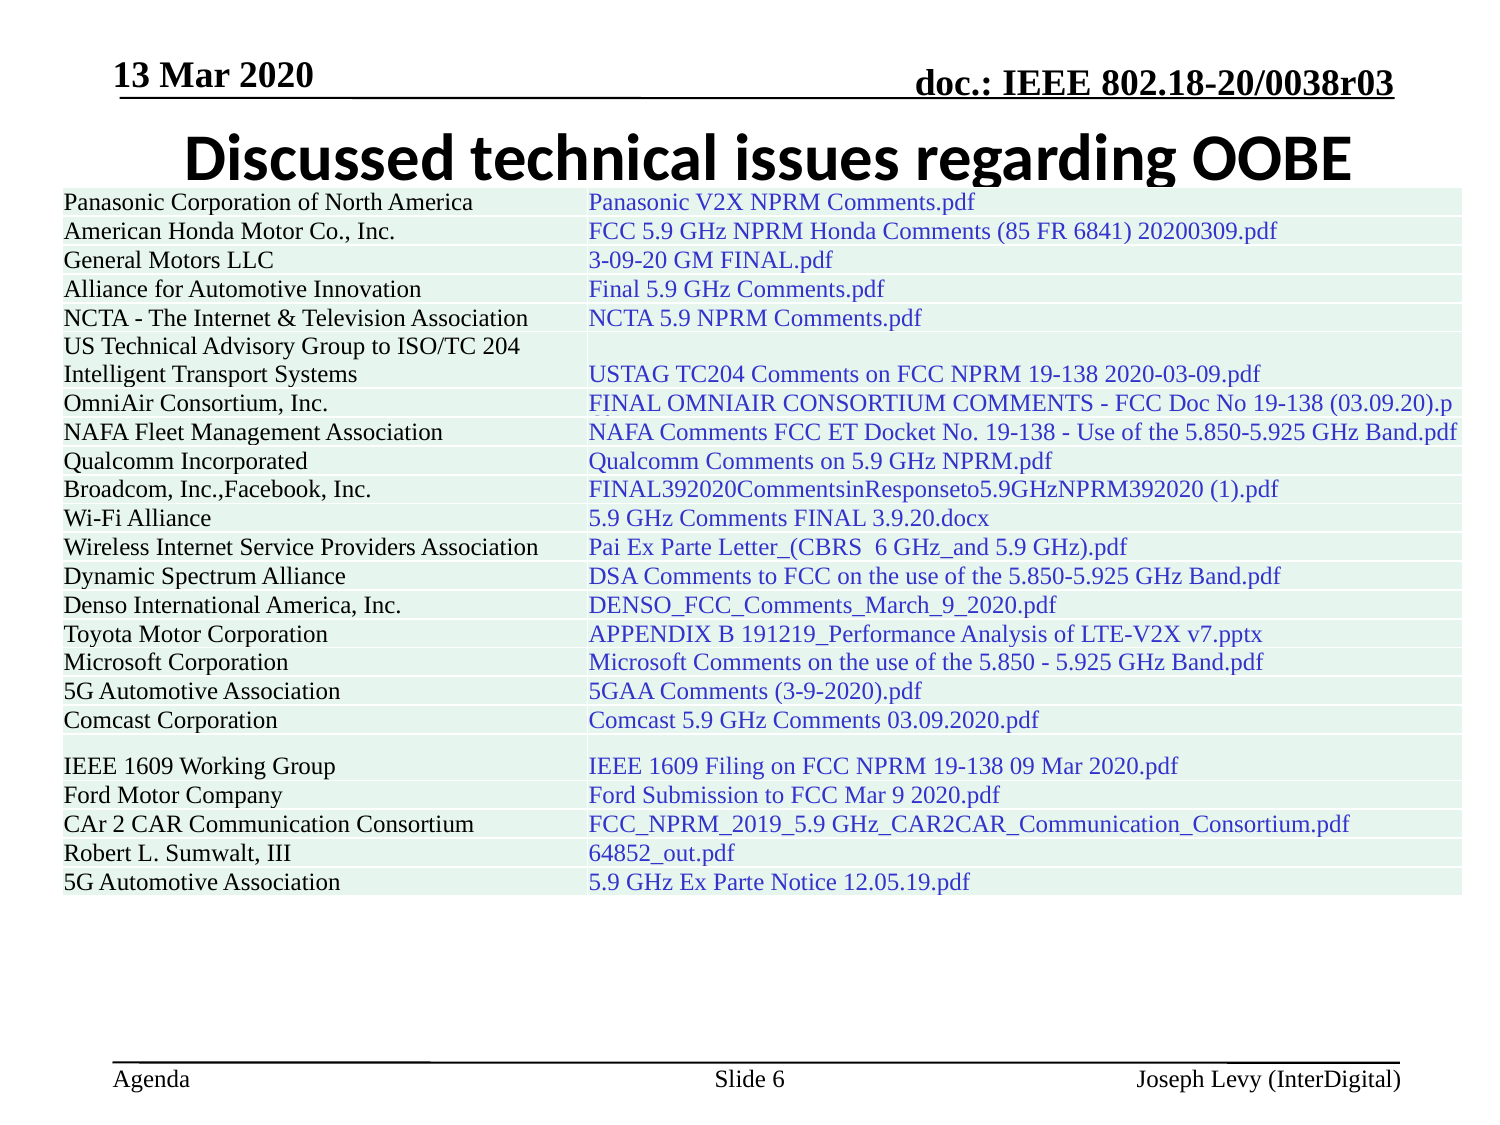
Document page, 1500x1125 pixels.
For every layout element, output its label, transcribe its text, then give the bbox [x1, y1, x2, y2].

table_cell USTAG TC204 Comments on FCC NPRM 19-138 2020-03-09.pdf [588, 332, 1462, 387]
table_cell General Motors LLC [63, 246, 587, 273]
table_cell 5G Automotive Association [63, 677, 587, 704]
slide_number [112, 49, 488, 95]
table_cell Comcast 5.9 GHz Comments 03.09.2020.pdf [588, 706, 1462, 733]
table_cell DENSO_FCC_Comments_March_9_2020.pdf [588, 591, 1462, 618]
table_cell Ford Submission to FCC Mar 9 2020.pdf [588, 781, 1462, 808]
table_cell NAFA Fleet Management Association [63, 418, 587, 445]
table_cell FCC 5.9 GHz NPRM Honda Comments (85 FR 6841) 20200309.pdf [588, 217, 1462, 244]
table_cell Wi-Fi Alliance [63, 504, 587, 531]
table_cell OmniAir Consortium, Inc. [63, 389, 587, 416]
table_cell Microsoft Corporation [63, 648, 587, 675]
table_cell Toyota Motor Corporation [63, 620, 587, 647]
title Discussed technical issues regarding OOBE [87, 105, 1377, 187]
table_cell Final 5.9 GHz Comments.pdf [588, 275, 1462, 302]
table_cell American Honda Motor Co., Inc. [63, 217, 587, 244]
table_cell 5.9 GHz Comments FINAL 3.9.20.docx [588, 504, 1462, 531]
table_cell NAFA Comments FCC ET Docket No. 19-138 - Use of the 5.850-5.925 GHz Band.pdf [588, 418, 1462, 445]
table_cell NCTA 5.9 NPRM Comments.pdf [588, 304, 1462, 331]
table_cell 5GAA Comments (3-9-2020).pdf [588, 677, 1462, 704]
table_cell Denso International America, Inc. [63, 591, 587, 618]
table_cell Dynamic Spectrum Alliance [63, 562, 587, 589]
table_cell DSA Comments to FCC on the use of the 5.850-5.925 GHz Band.pdf [588, 562, 1462, 589]
table_header Panasonic V2X NPRM Comments.pdf [588, 188, 1462, 215]
table_cell 64852_out.pdf [588, 839, 1462, 866]
table_cell 5G Automotive Association [63, 868, 587, 895]
table_cell Broadcom, Inc.,Facebook, Inc. [63, 476, 587, 503]
table_cell 3-09-20 GM FINAL.pdf [588, 246, 1462, 273]
slide_number Slide 6 [699, 1061, 800, 1123]
table_cell Pai Ex Parte Letter_(CBRS 6 GHz_and 5.9 GHz).pdf [588, 533, 1462, 560]
table_cell Alliance for Automotive Innovation [63, 275, 587, 302]
table_cell FCC_NPRM_2019_5.9 GHz_CAR2CAR_Communication_Consortium.pdf [588, 810, 1462, 837]
table_cell Qualcomm Incorporated [63, 447, 587, 474]
footer Joseph Levy (InterDigital) [878, 1061, 1402, 1093]
table_cell IEEE 1609 Working Group [63, 735, 587, 780]
table_cell FINAL OMNIAIR CONSORTIUM COMMENTS - FCC Doc No 19-138 (03.09.20).pdf [588, 389, 1462, 416]
table_cell Qualcomm Comments on 5.9 GHz NPRM.pdf [588, 447, 1462, 474]
table_cell FINAL392020CommentsinResponseto5.9GHzNPRM392020 (1).pdf [588, 476, 1462, 503]
table_cell US Technical Advisory Group to ISO/TC 204 Intelligent Transport Systems [63, 332, 587, 387]
table_cell IEEE 1609 Filing on FCC NPRM 19-138 09 Mar 2020.pdf [588, 735, 1462, 780]
table_cell Ford Motor Company [63, 781, 587, 808]
table_cell Microsoft Comments on the use of the 5.850 - 5.925 GHz Band.pdf [588, 648, 1462, 675]
table_cell Comcast Corporation [63, 706, 587, 733]
table_cell APPENDIX B 191219_Performance Analysis of LTE-V2X v7.pptx [588, 620, 1462, 647]
table_cell CAr 2 CAR Communication Consortium [63, 810, 587, 837]
table_cell Robert L. Sumwalt, III [63, 839, 587, 866]
table_cell NCTA - The Internet & Television Association [63, 304, 587, 331]
table_cell Wireless Internet Service Providers Association [63, 533, 587, 560]
table_header Panasonic Corporation of North America [63, 188, 587, 215]
table_cell 5.9 GHz Ex Parte Notice 12.05.19.pdf [588, 868, 1462, 895]
